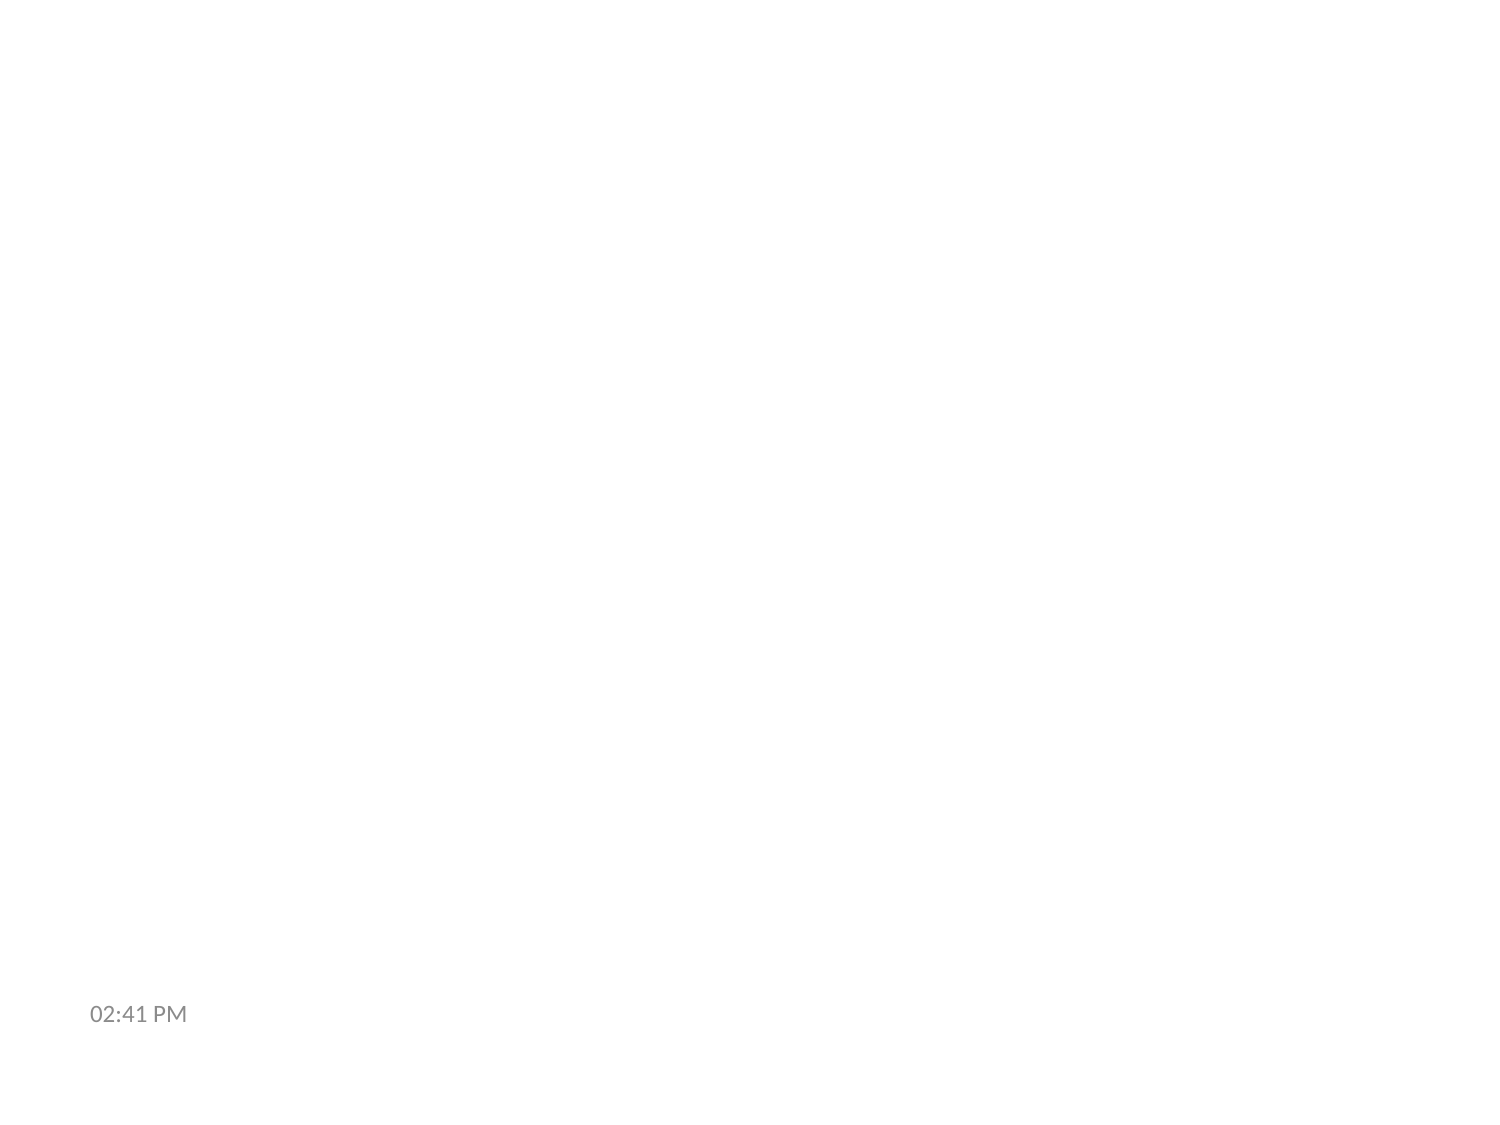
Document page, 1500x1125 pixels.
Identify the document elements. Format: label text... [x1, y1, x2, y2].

text_box 3:35 PM [75, 982, 425, 1043]
